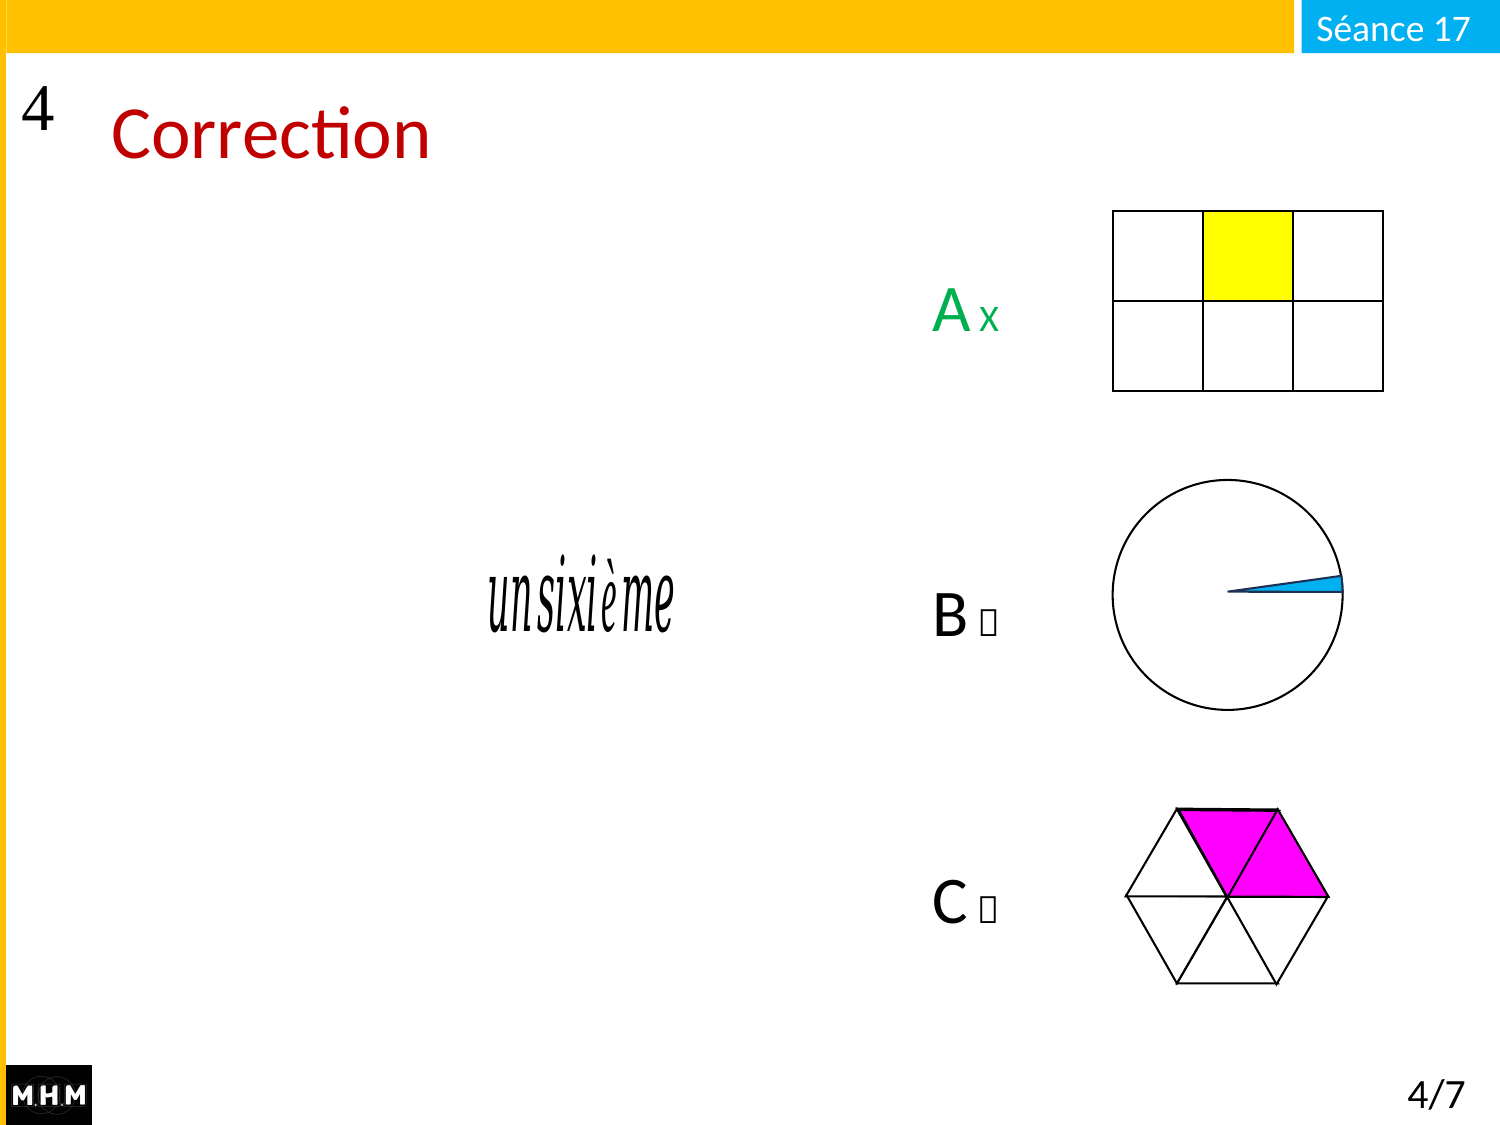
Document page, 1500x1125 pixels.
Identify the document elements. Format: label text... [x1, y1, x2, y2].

text_box C  [918, 849, 1065, 944]
text_box [1111, 478, 1344, 711]
text_box [1112, 210, 1204, 300]
text_box A X [917, 257, 1065, 352]
text_box [1227, 574, 1344, 593]
text_box [1112, 300, 1202, 392]
text_box B  [918, 562, 1065, 658]
title Correction [96, 60, 1391, 208]
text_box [1202, 211, 1383, 392]
picture [6, 1065, 92, 1125]
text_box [1145, 780, 1329, 984]
list 4/7 [1373, 1064, 1500, 1125]
